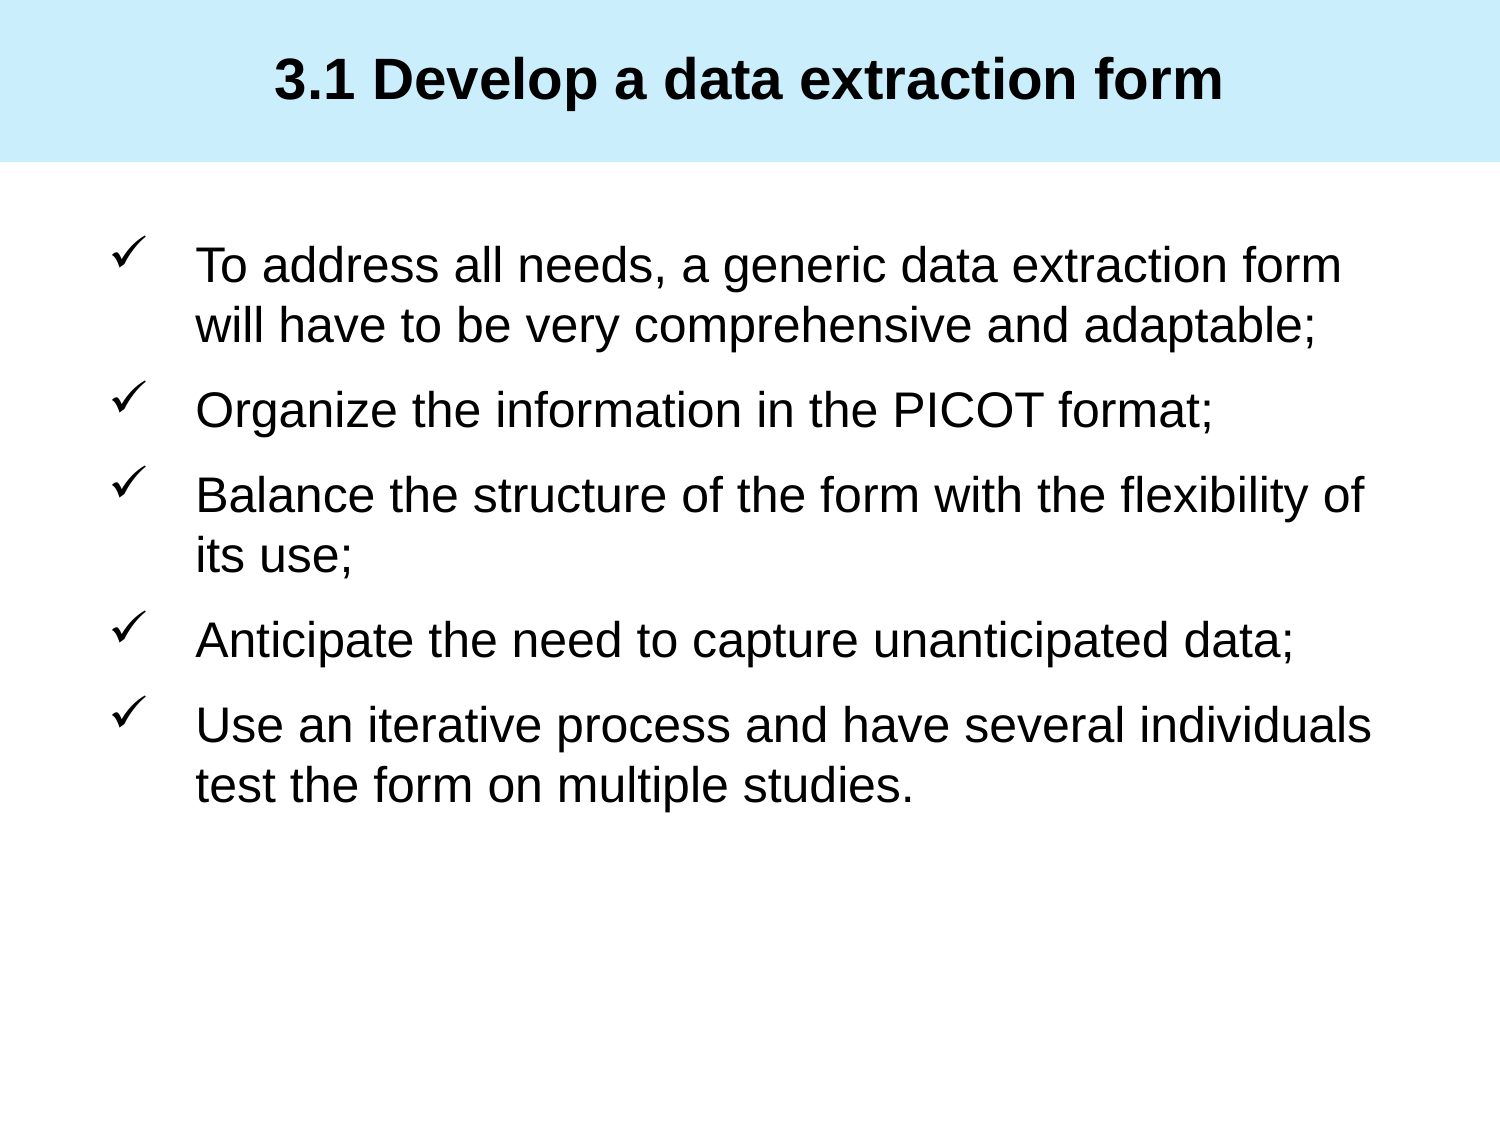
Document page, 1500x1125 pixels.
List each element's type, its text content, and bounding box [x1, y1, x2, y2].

title 3.1 Develop a data extraction form [0, 0, 1500, 163]
list To address all needs, a generic data extraction form will have to be very comprehensive and adaptable; Organize the information in the PICOT format; Balance the structure of the form with the flexibility of its use; Anticipate the need to capture unanticipated data; Use an iterative process and have several individuals test the form on multiple studies. [93, 224, 1441, 1088]
